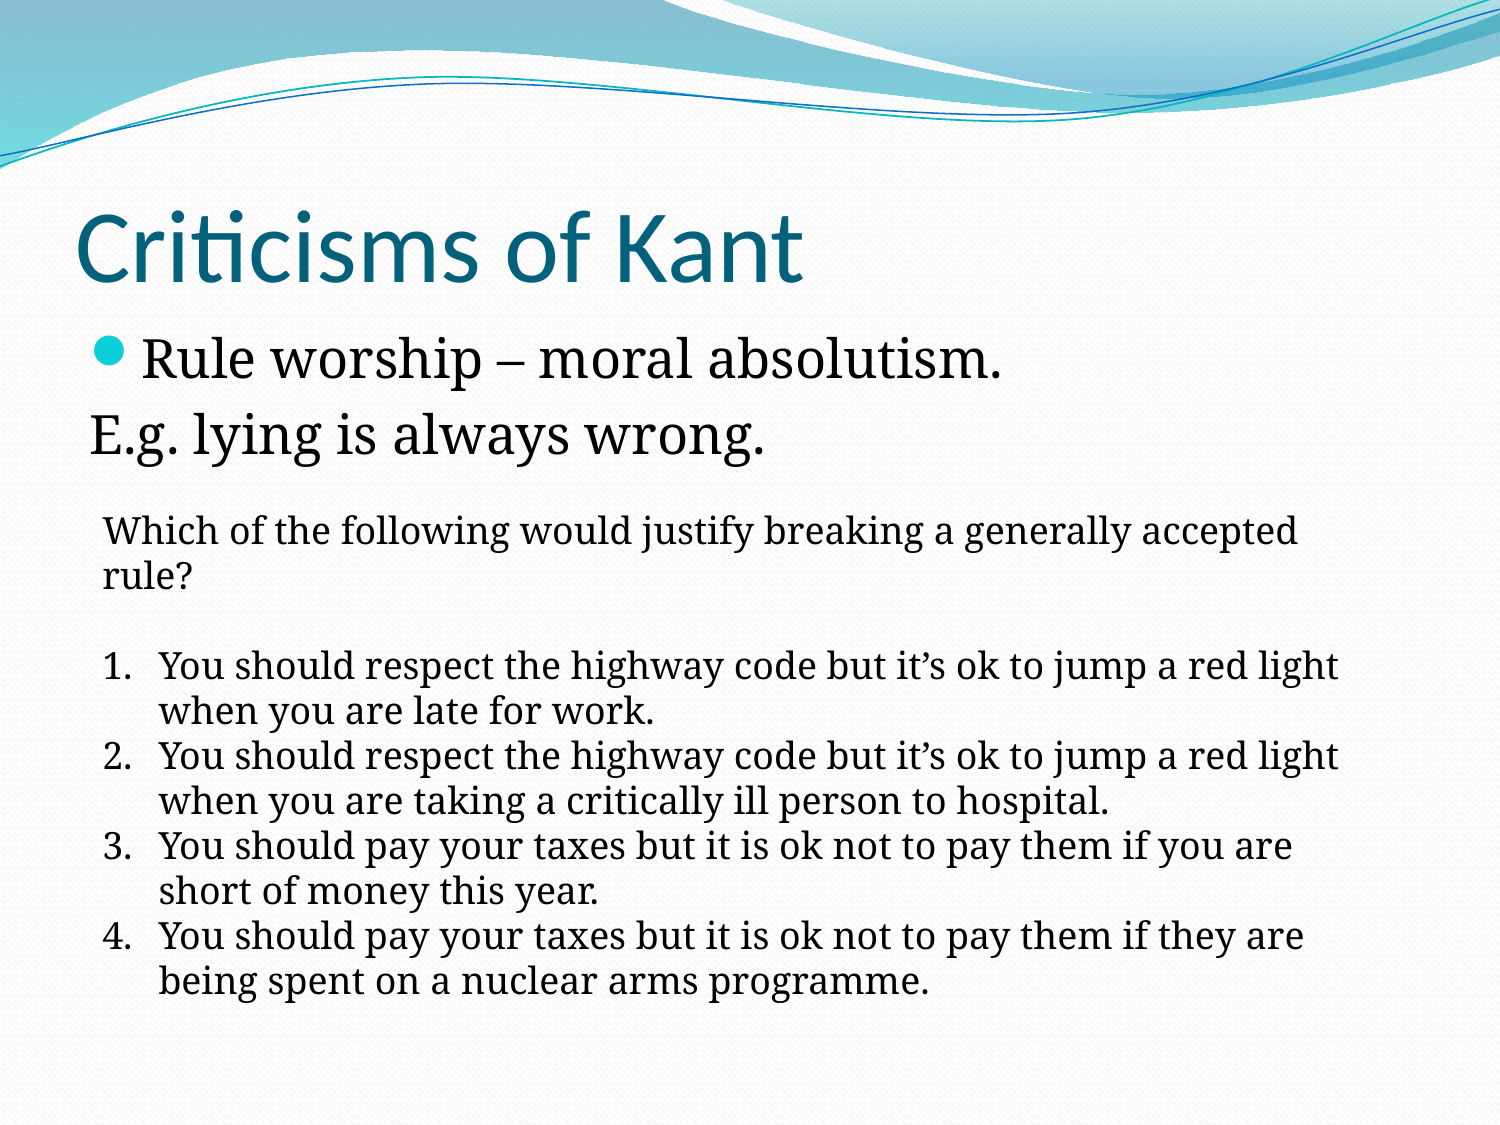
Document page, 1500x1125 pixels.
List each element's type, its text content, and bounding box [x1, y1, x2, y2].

text_box Which of the following would justify breaking a generally accepted rule? You should respect the highway code but it’s ok to jump a red light when you are late for work. You should respect the highway code but it’s ok to jump a red light when you are taking a critically ill person to hospital. You should pay your taxes but it is ok not to pay them if you are short of money this year. You should pay your taxes but it is ok not to pay them if they are being spent on a nuclear arms programme. [87, 499, 1413, 1055]
list Rule worship – moral absolutism. E.g. lying is always wrong. [75, 317, 1425, 538]
title Criticisms of Kant [75, 115, 1425, 303]
